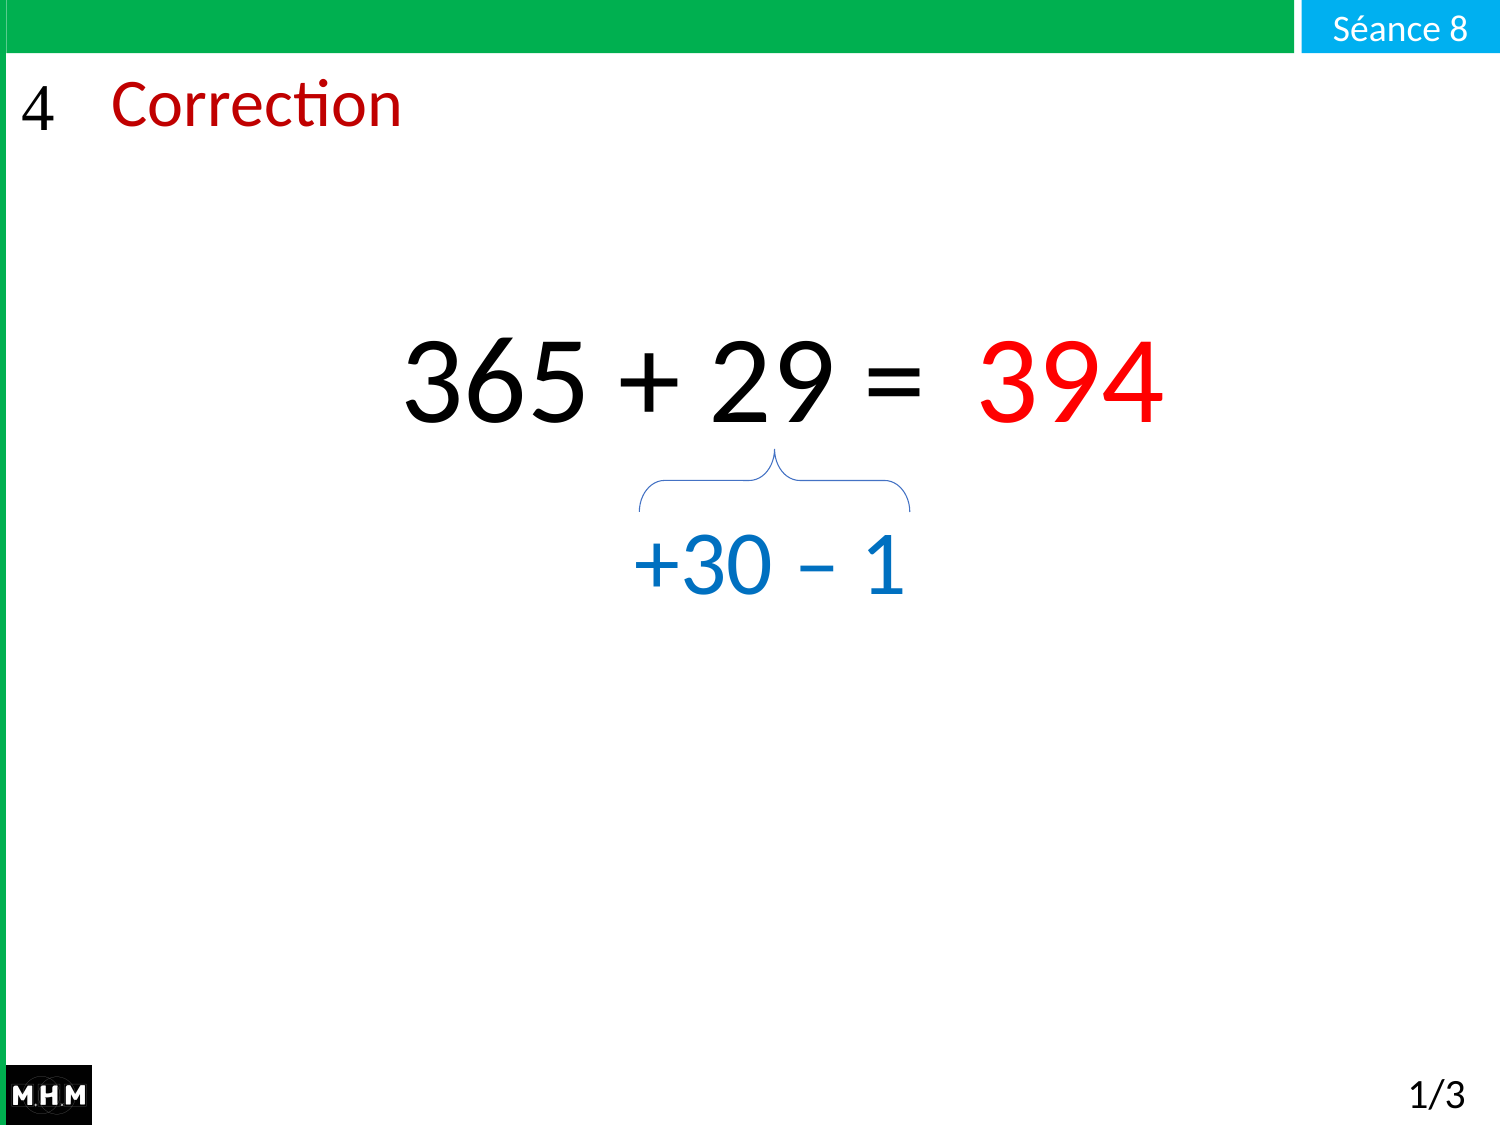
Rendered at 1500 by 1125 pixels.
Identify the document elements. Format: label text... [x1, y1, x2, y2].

text_box 365 + 29 = [385, 290, 935, 455]
text_box 394 [935, 290, 1205, 455]
title Correction [96, 60, 1391, 150]
picture [6, 1065, 92, 1125]
list 1/3 [1373, 1064, 1500, 1125]
text_box [638, 448, 911, 513]
text_box +30 – 1 [620, 495, 1420, 621]
